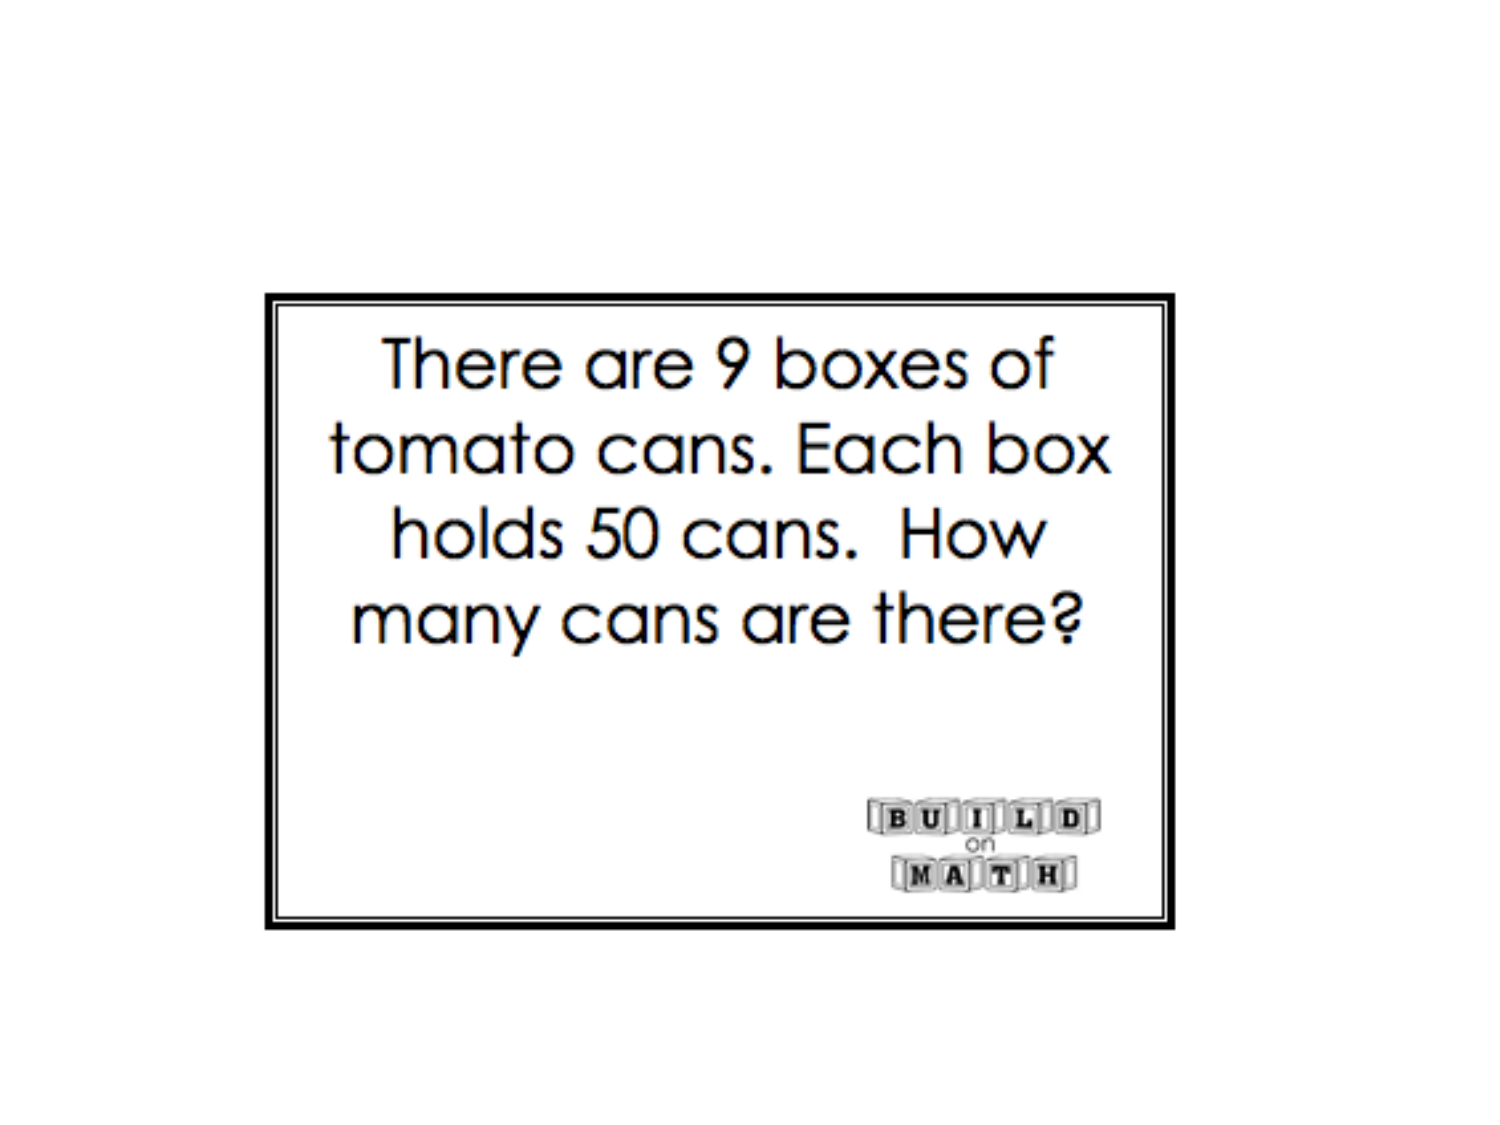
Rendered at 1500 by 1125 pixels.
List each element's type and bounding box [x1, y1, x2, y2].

list [74, 262, 1426, 1006]
